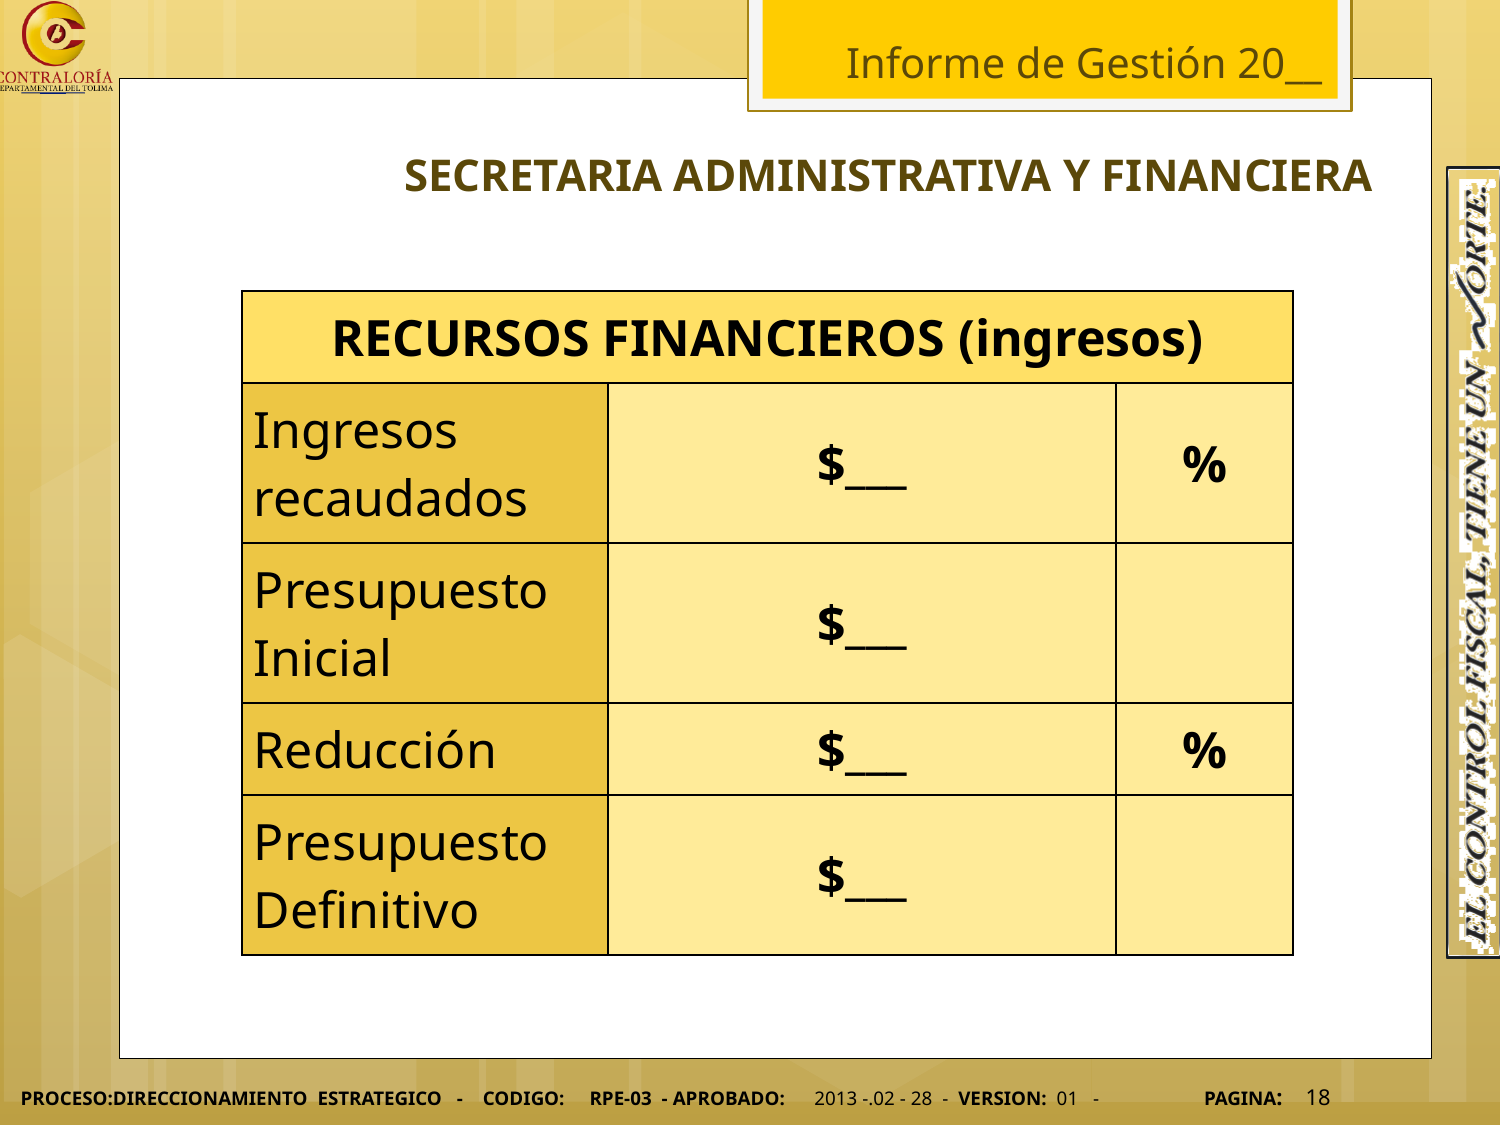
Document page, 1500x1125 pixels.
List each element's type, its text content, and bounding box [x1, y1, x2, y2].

table_cell $___ [609, 384, 1115, 542]
table_cell Reducción [243, 704, 607, 794]
table_cell Presupuesto Definitivo [243, 796, 607, 954]
table_cell $___ [609, 544, 1115, 702]
table_header RECURSOS FINANCIEROS (ingresos) [243, 292, 1292, 382]
picture [0, 1, 113, 94]
table_cell [1117, 796, 1292, 954]
table_cell % [1117, 384, 1292, 542]
table_cell [1117, 544, 1292, 702]
table_cell Presupuesto Inicial [243, 544, 607, 702]
table_cell % [1117, 704, 1292, 794]
title SECRETARIA ADMINISTRATIVA Y FINANCIERA [235, 113, 1388, 209]
table_cell $___ [609, 796, 1115, 954]
table_cell Ingresos recaudados [243, 384, 607, 542]
picture [1446, 166, 1500, 959]
table_cell $___ [609, 704, 1115, 794]
